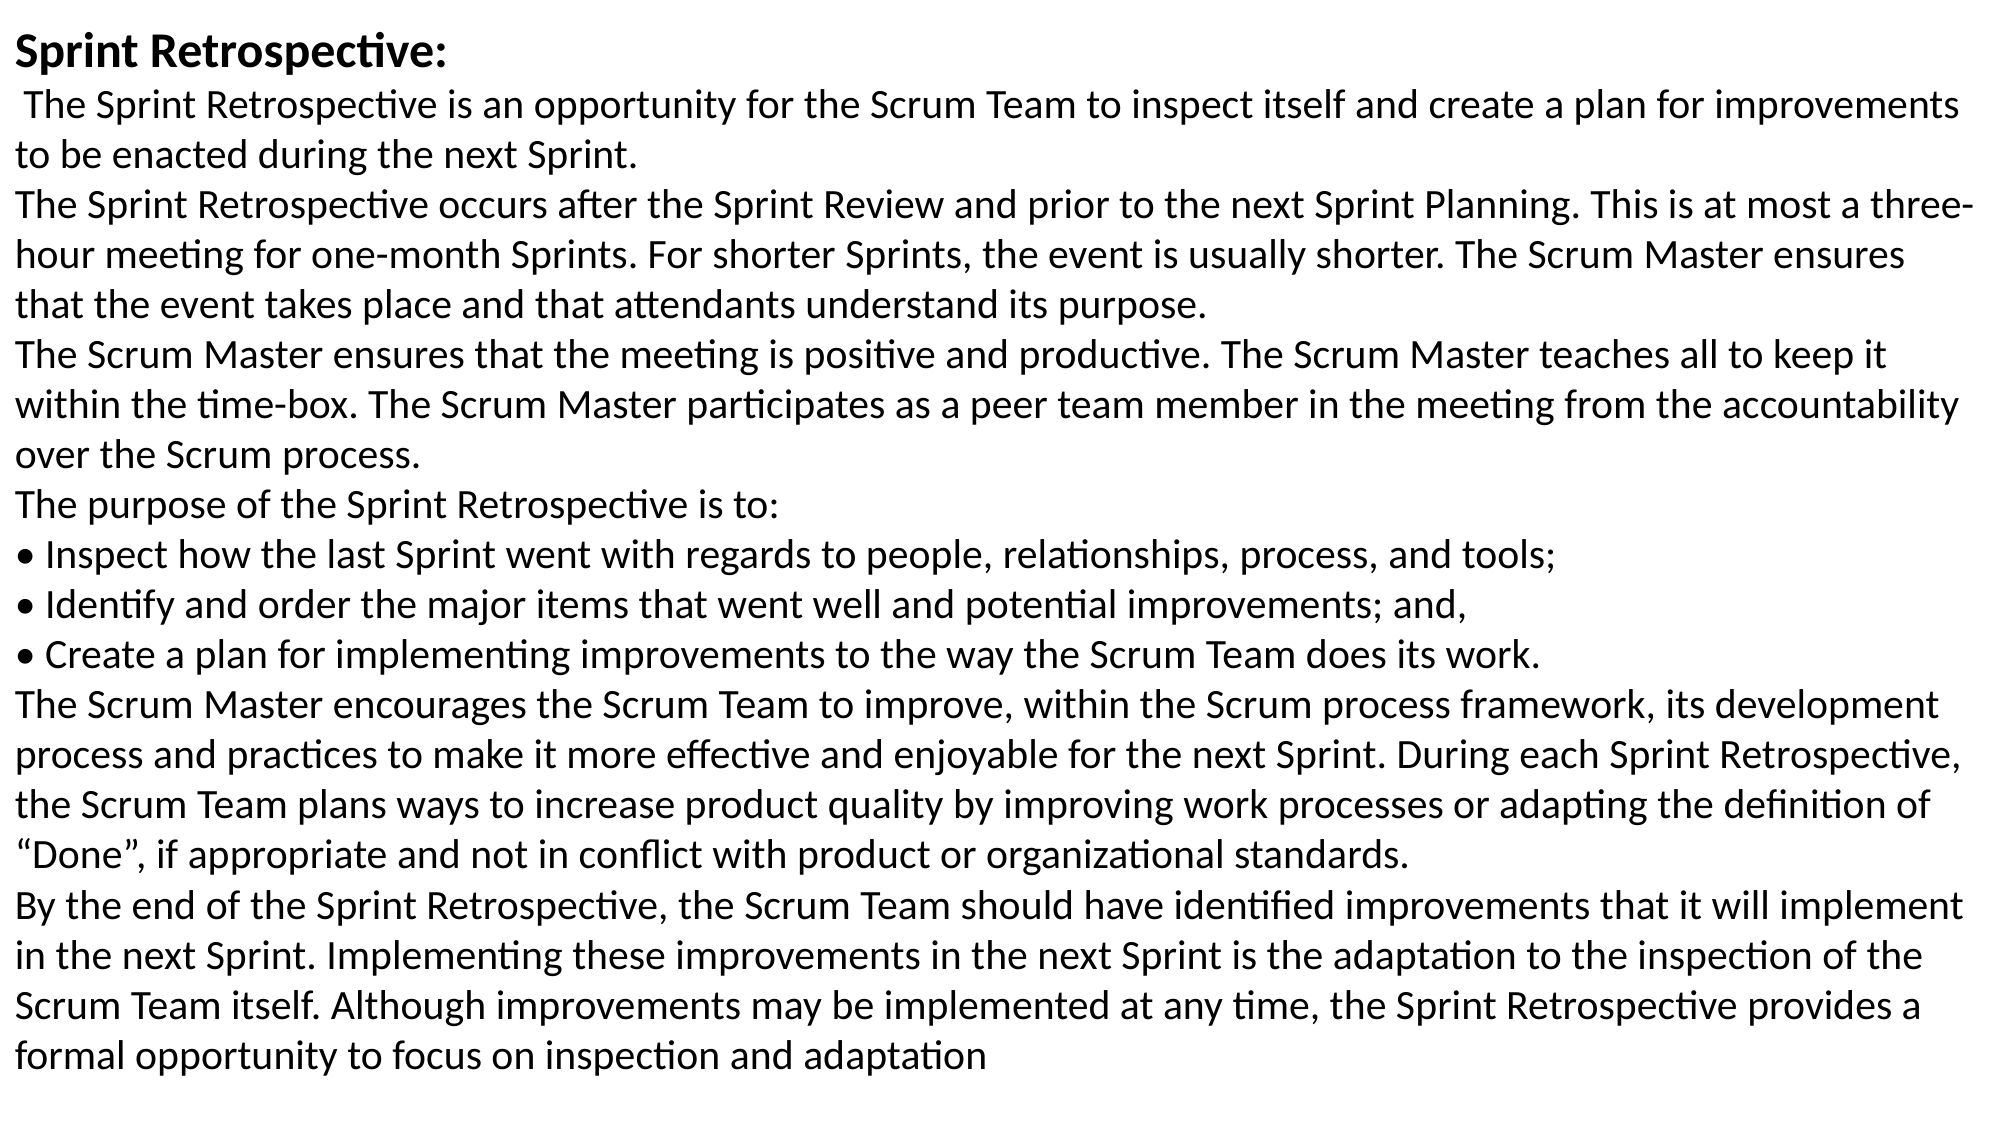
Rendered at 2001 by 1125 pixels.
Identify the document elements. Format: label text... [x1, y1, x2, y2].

text_box Sprint Retrospective: The Sprint Retrospective is an opportunity for the Scrum Team to inspect itself and create a plan for improvements to be enacted during the next Sprint. The Sprint Retrospective occurs after the Sprint Review and prior to the next Sprint Planning. This is at most a three-hour meeting for one-month Sprints. For shorter Sprints, the event is usually shorter. The Scrum Master ensures that the event takes place and that attendants understand its purpose. The Scrum Master ensures that the meeting is positive and productive. The Scrum Master teaches all to keep it within the time-box. The Scrum Master participates as a peer team member in the meeting from the accountability over the Scrum process. The purpose of the Sprint Retrospective is to: • Inspect how the last Sprint went with regards to people, relationships, process, and tools; • Identify and order the major items that went well and potential improvements; and, • Create a plan for implementing improvements to the way the Scrum Team does its work. The Scrum Master encourages the Scrum Team to improve, within the Scrum process framework, its development process and practices to make it more effective and enjoyable for the next Sprint. During each Sprint Retrospective, the Scrum Team plans ways to increase product quality by improving work processes or adapting the definition of “Done”, if appropriate and not in conflict with product or organizational standards. By the end of the Sprint Retrospective, the Scrum Team should have identified improvements that it will implement in the next Sprint. Implementing these improvements in the next Sprint is the adaptation to the inspection of the Scrum Team itself. Although improvements may be implemented at any time, the Sprint Retrospective provides a formal opportunity to focus on inspection and adaptation [0, 9, 2000, 1085]
